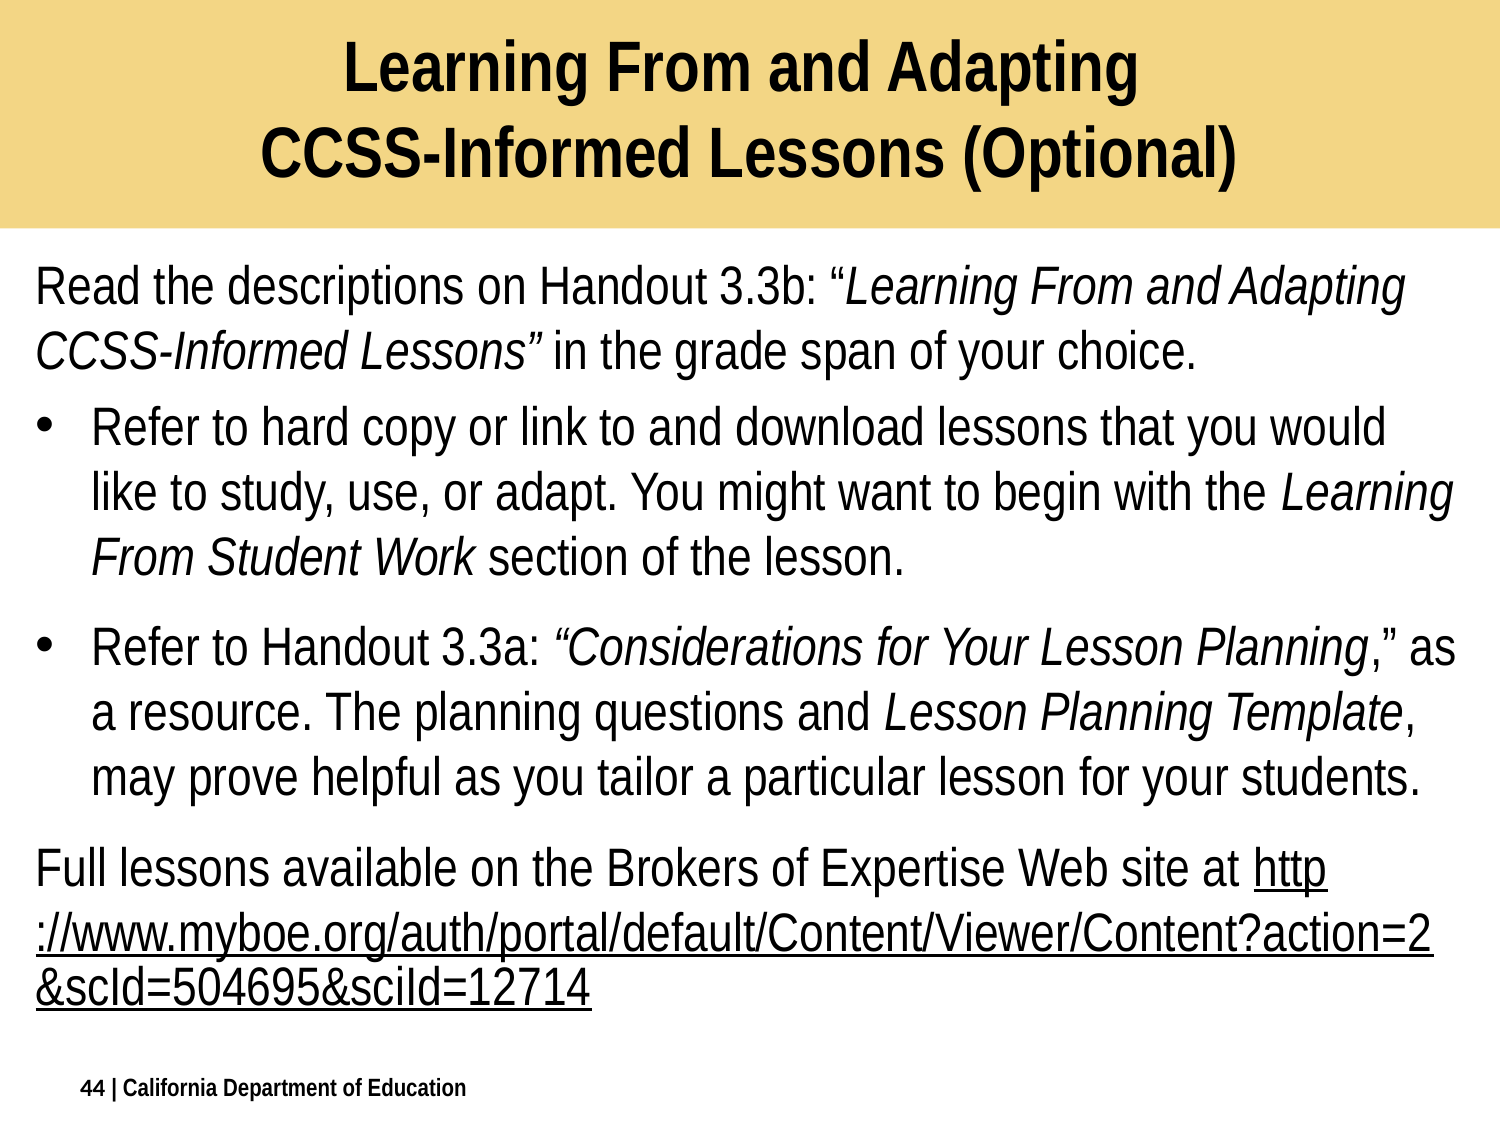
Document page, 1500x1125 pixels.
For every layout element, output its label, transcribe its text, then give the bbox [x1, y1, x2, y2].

list Read the descriptions on Handout 3.3b: “Learning From and Adapting CCSS-Informed Lessons” in the grade span of your choice. Refer to hard copy or link to and download lessons that you would like to study, use, or adapt. You might want to begin with the Learning From Student Work section of the lesson. Refer to Handout 3.3a: “Considerations for Your Lesson Planning,” as a resource. The planning questions and Lesson Planning Template, may prove helpful as you tailor a particular lesson for your students. Full lessons available on the Brokers of Expertise Web site at http://www.myboe.org/auth/portal/default/Content/Viewer/Content?action=2&scId=504695&sciId=12714 [20, 243, 1476, 1078]
footer | California Department of Education [96, 1064, 699, 1124]
slide_number 44 [55, 1064, 96, 1124]
title Learning From and Adapting CCSS-Informed Lessons (Optional) [0, 11, 1500, 200]
